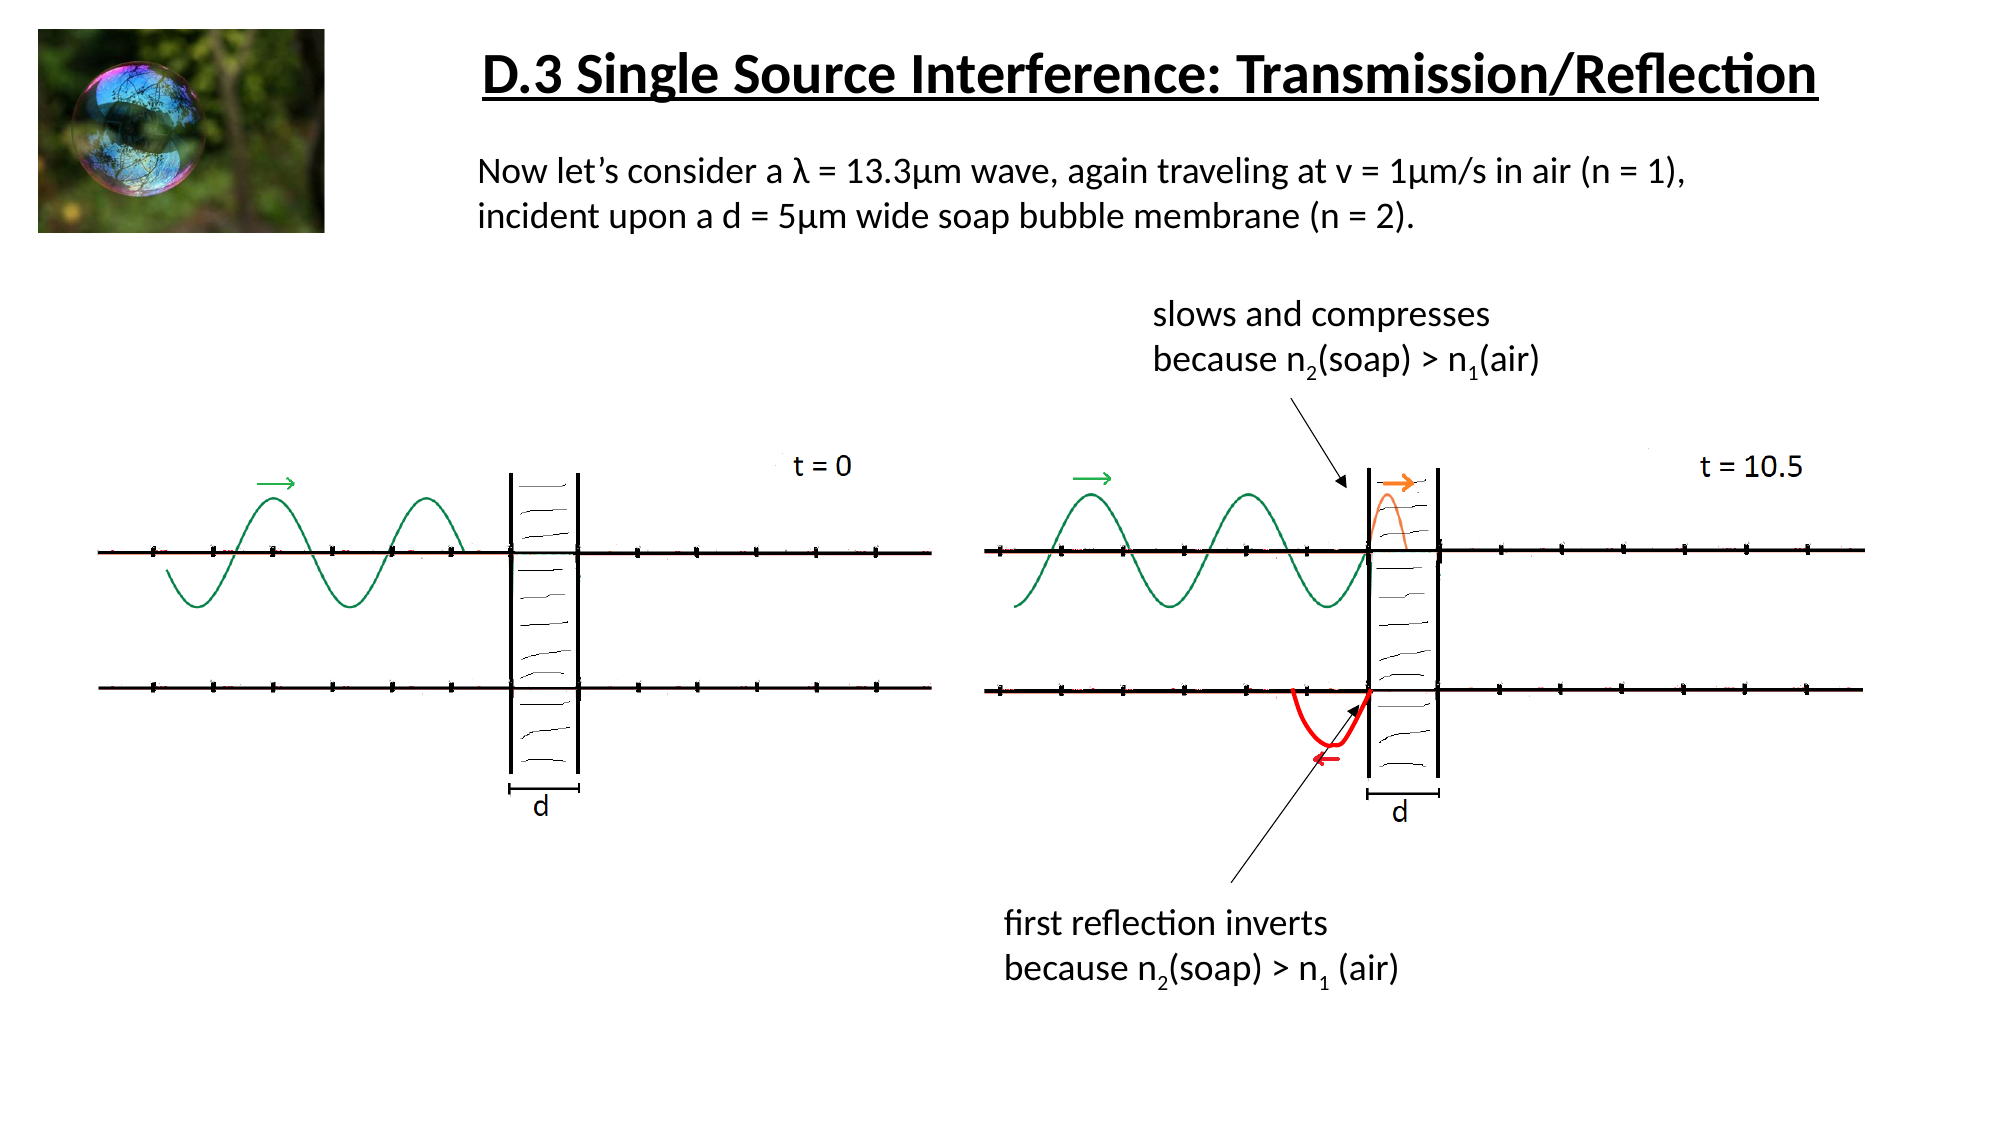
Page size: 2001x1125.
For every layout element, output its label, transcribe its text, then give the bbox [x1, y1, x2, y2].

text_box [92, 444, 932, 830]
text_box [1290, 398, 1347, 489]
text_box D.3 Single Source Interference: Transmission/Reflection [467, 35, 1908, 141]
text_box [1231, 704, 1360, 883]
picture [34, 24, 328, 239]
text_box first reflection inverts because n2(soap) > n1 (air) [988, 890, 1415, 1002]
text_box slows and compresses because n2(soap) > n1(air) [1137, 281, 1556, 393]
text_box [984, 444, 1869, 830]
text_box Now let’s consider a λ = 13.3μm wave, again traveling at v = 1μm/s in air (n = 1), incident upon a d = 5μm wide soap bubble membrane (n = 2). [462, 138, 1710, 244]
